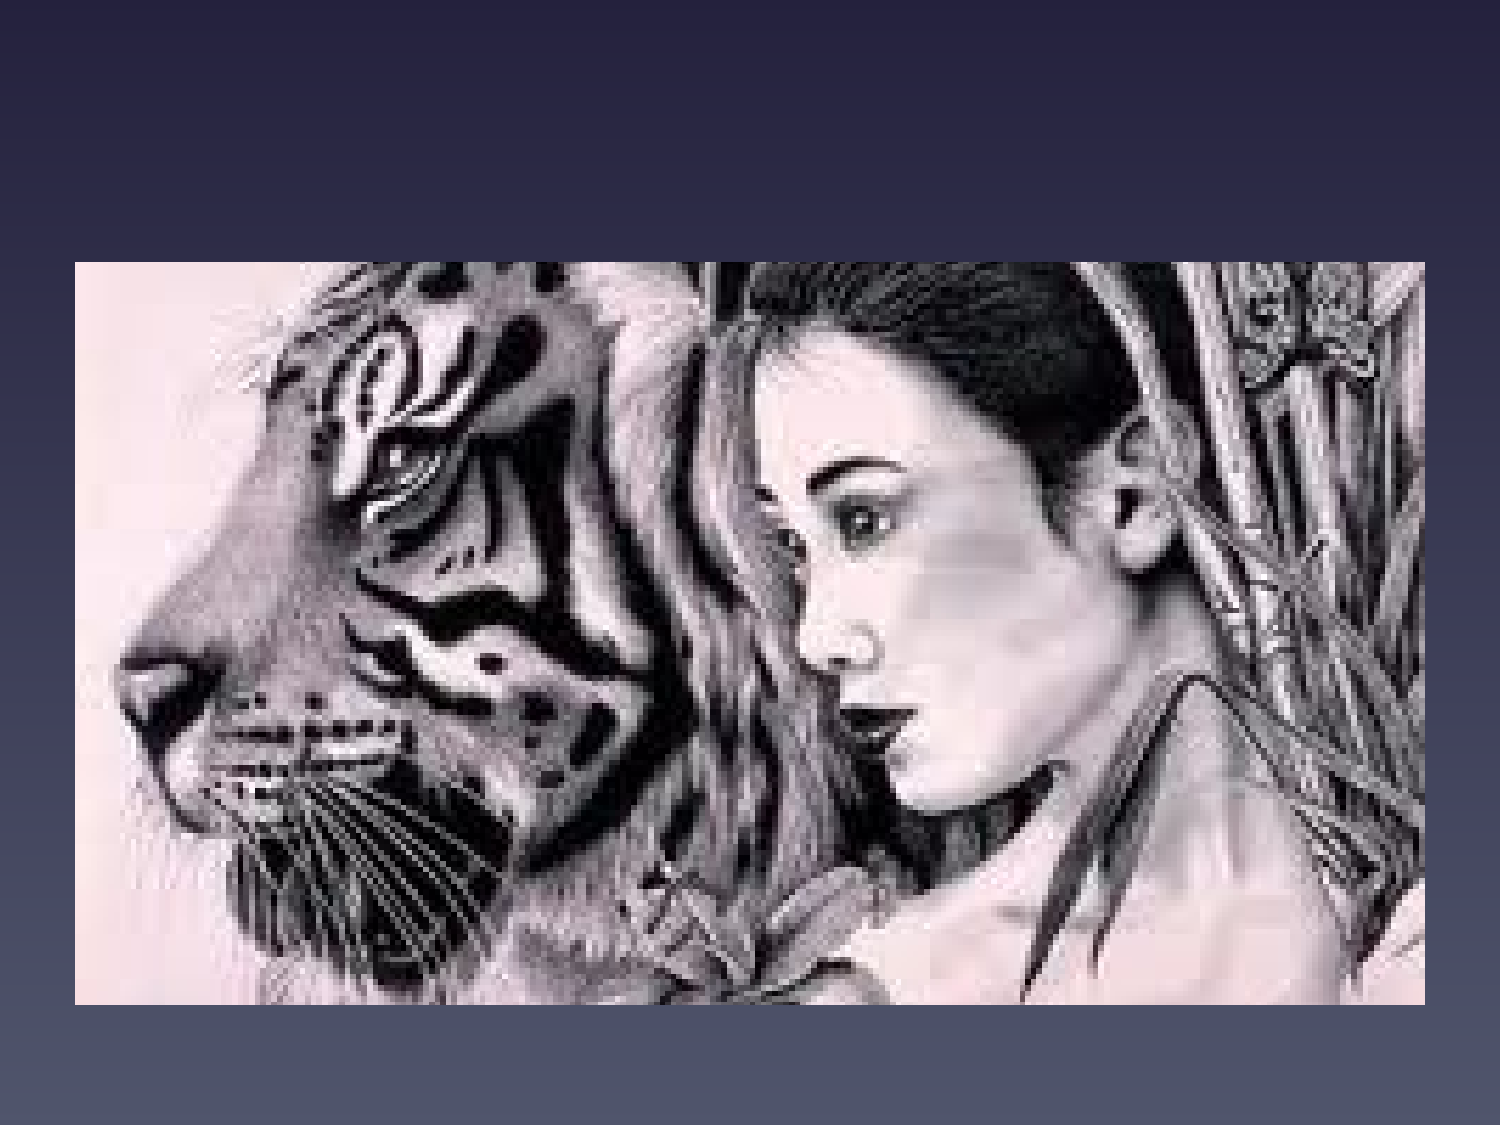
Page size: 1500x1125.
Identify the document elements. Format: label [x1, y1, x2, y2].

list [74, 262, 1426, 1006]
